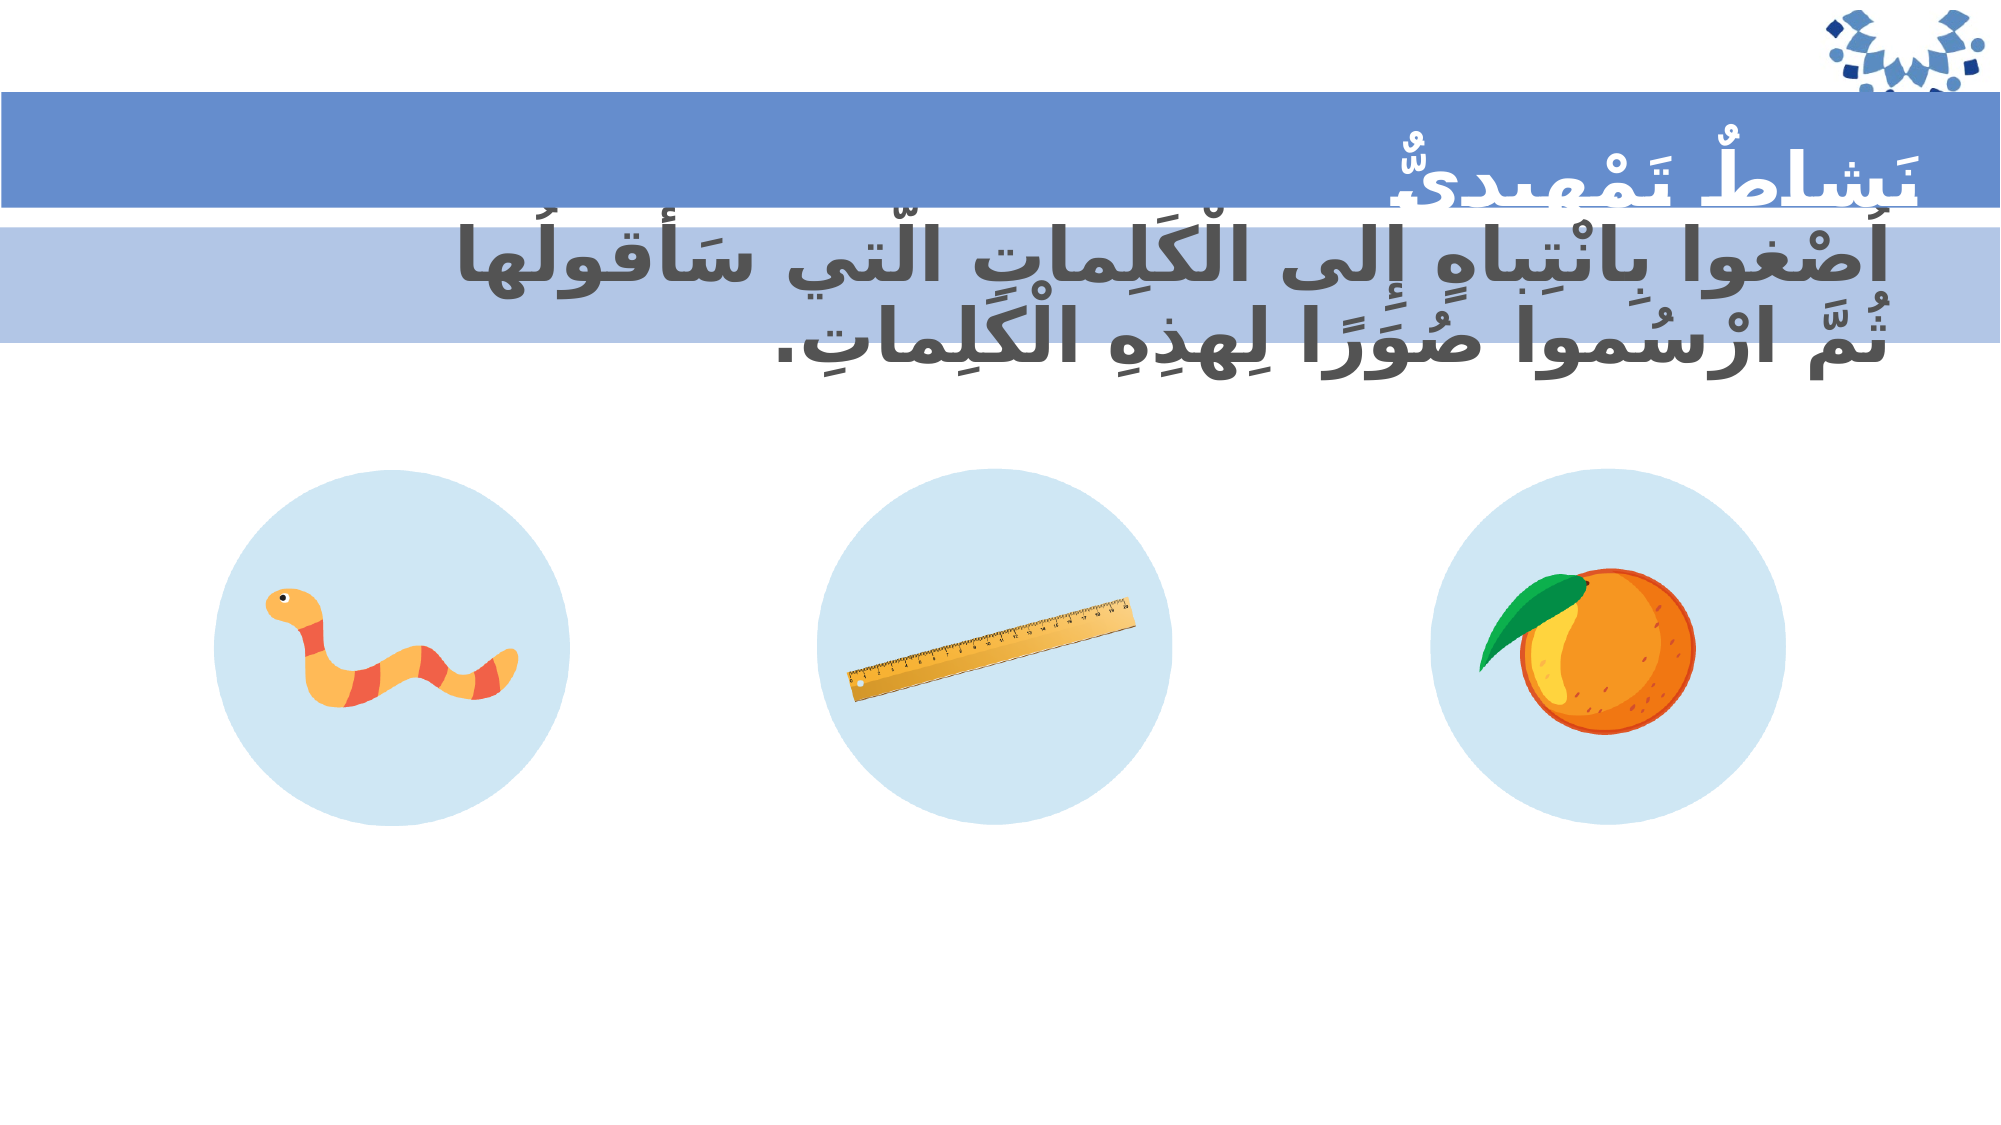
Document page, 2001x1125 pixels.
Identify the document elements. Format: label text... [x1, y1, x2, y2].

picture [1361, 438, 1855, 854]
text_box [0, 226, 823, 344]
picture [754, 438, 1248, 854]
picture [1816, 10, 1992, 91]
text_box [1908, 226, 2000, 344]
text_box نَشاطٌ تَمْهيدِيٌّ [823, 114, 1937, 240]
text_box اُصْغوا بِانْتِباهٍ إِلى الْكَلِماتِ الَّتي سَأَقولُها ثُمَّ ارْسُموا صُوَرًا لِهذِهِ الْكَلِماتِ. [349, 227, 1908, 368]
text_box [0, 91, 2000, 209]
picture [147, 438, 641, 854]
